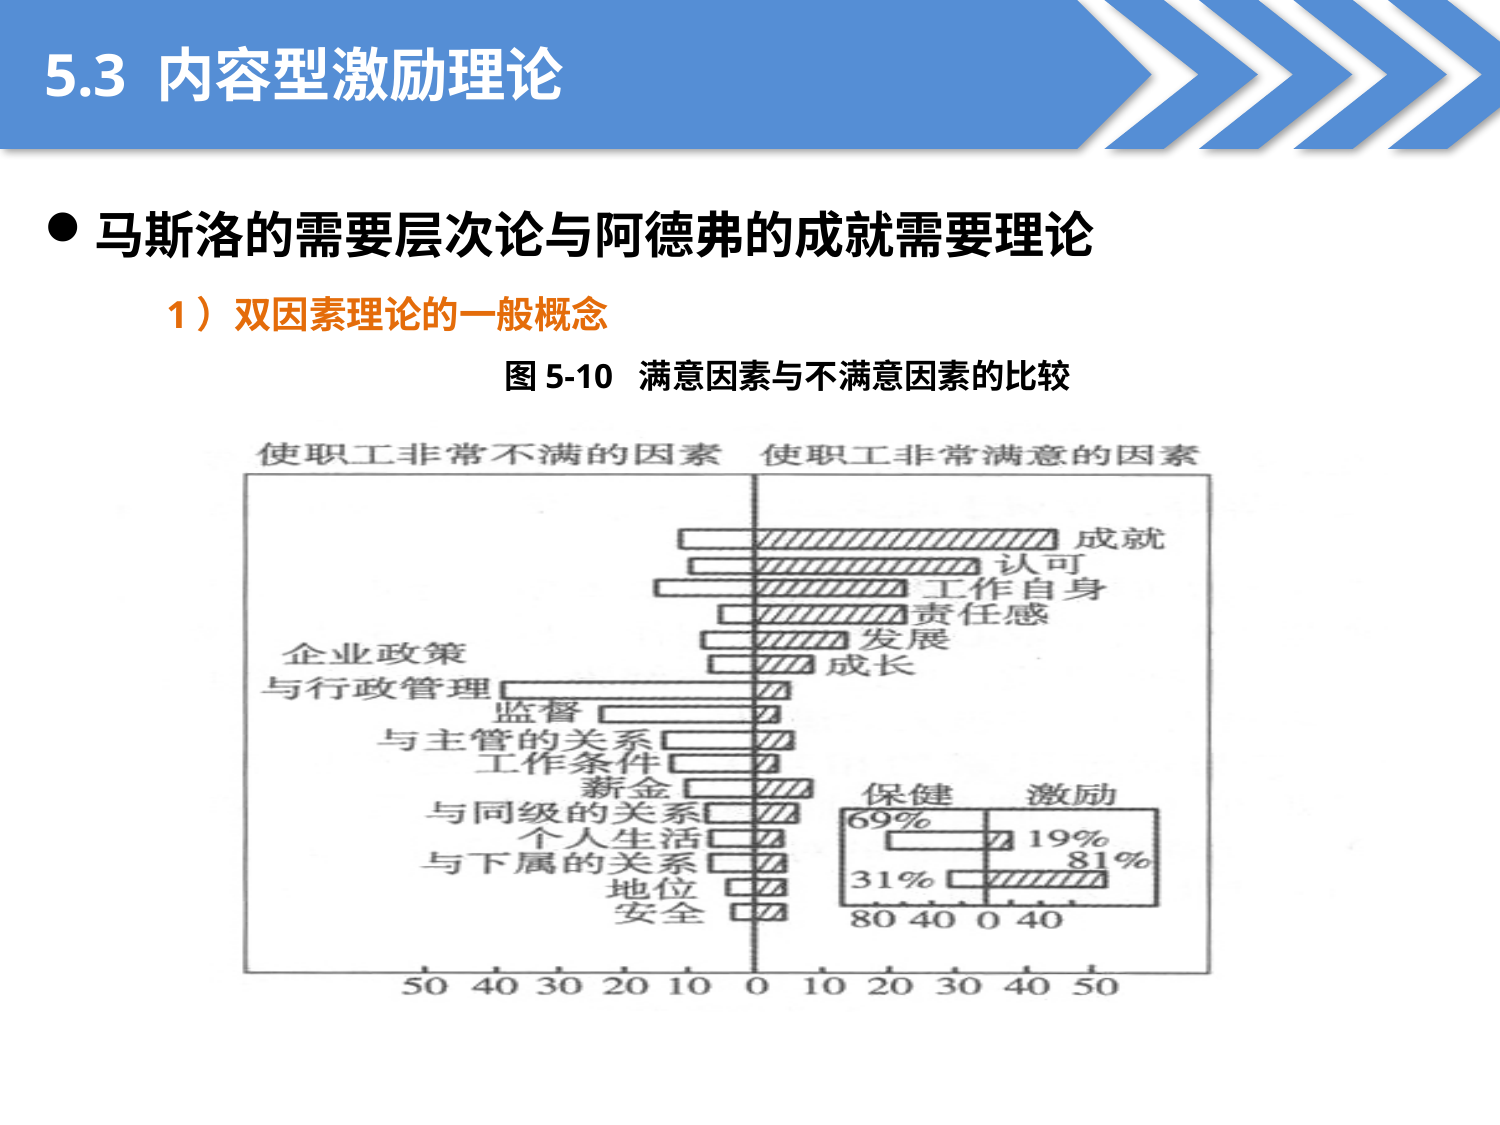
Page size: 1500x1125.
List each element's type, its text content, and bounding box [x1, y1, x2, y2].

picture [111, 420, 1389, 1012]
text_box 5.3 内容型激励理论 [29, 30, 580, 116]
text_box 图5-10 满意因素与不满意因素的比较 [76, 347, 1424, 402]
text_box 马斯洛的需要层次论与阿德弗的成就需要理论 [29, 196, 1176, 271]
text_box 1）双因素理论的一般概念 [76, 283, 1424, 344]
